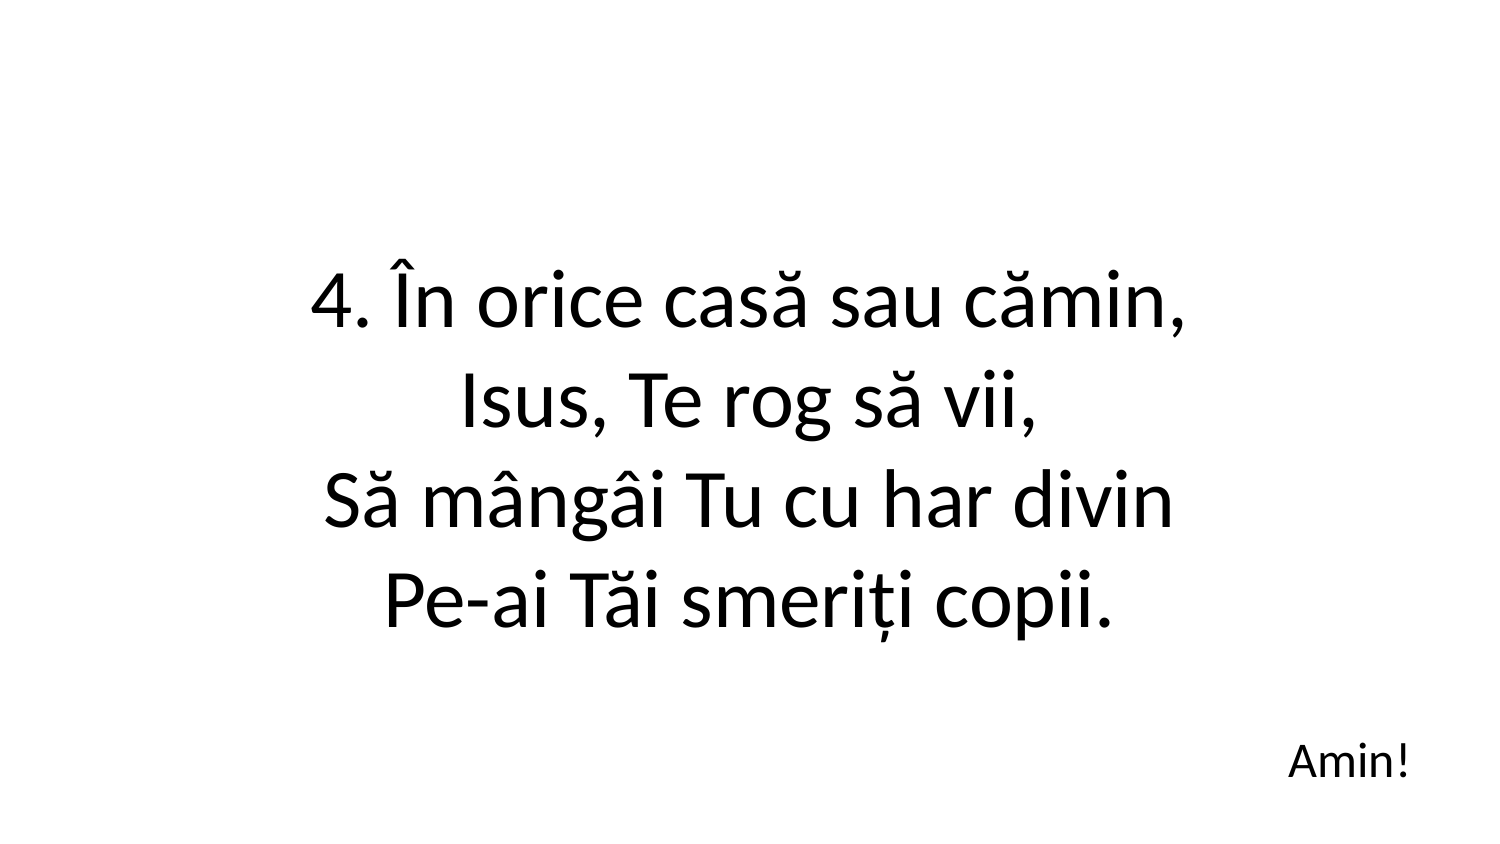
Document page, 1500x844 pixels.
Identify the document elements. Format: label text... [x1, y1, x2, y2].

text_box 4. În orice casă sau cămin, Isus, Te rog să vii, Să mângâi Tu cu har divin Pe-ai Tăi smeriți copii. [295, 192, 1204, 652]
text_box Amin! [1273, 674, 1427, 795]
